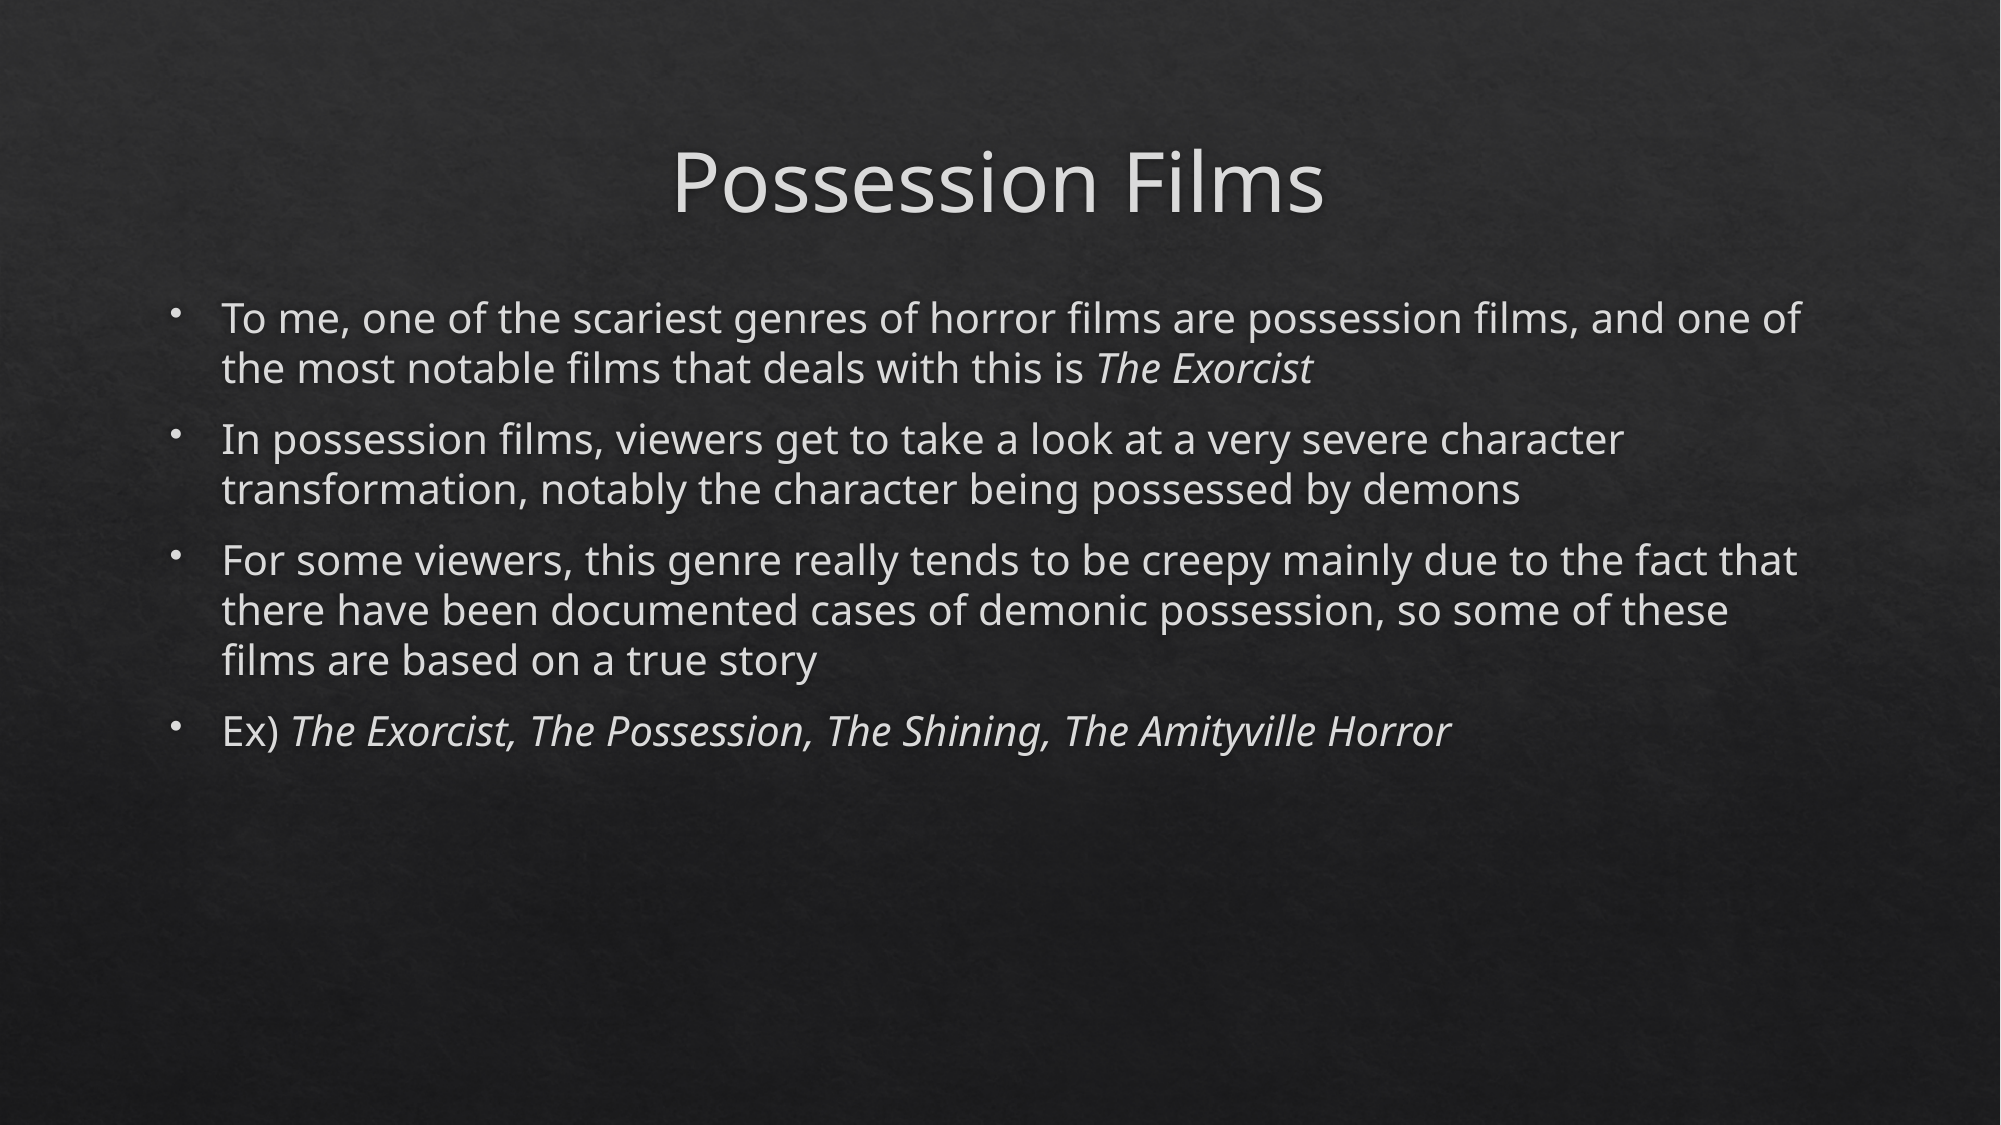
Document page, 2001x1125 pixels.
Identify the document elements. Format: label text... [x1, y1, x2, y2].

title Possession Films [149, 99, 1849, 260]
list To me, one of the scariest genres of horror films are possession films, and one of the most notable films that deals with this is The Exorcist In possession films, viewers get to take a look at a very severe character transformation, notably the character being possessed by demons For some viewers, this genre really tends to be creepy mainly due to the fact that there have been documented cases of demonic possession, so some of these films are based on a true story Ex) The Exorcist, The Possession, The Shining, The Amityville Horror [149, 284, 1849, 950]
